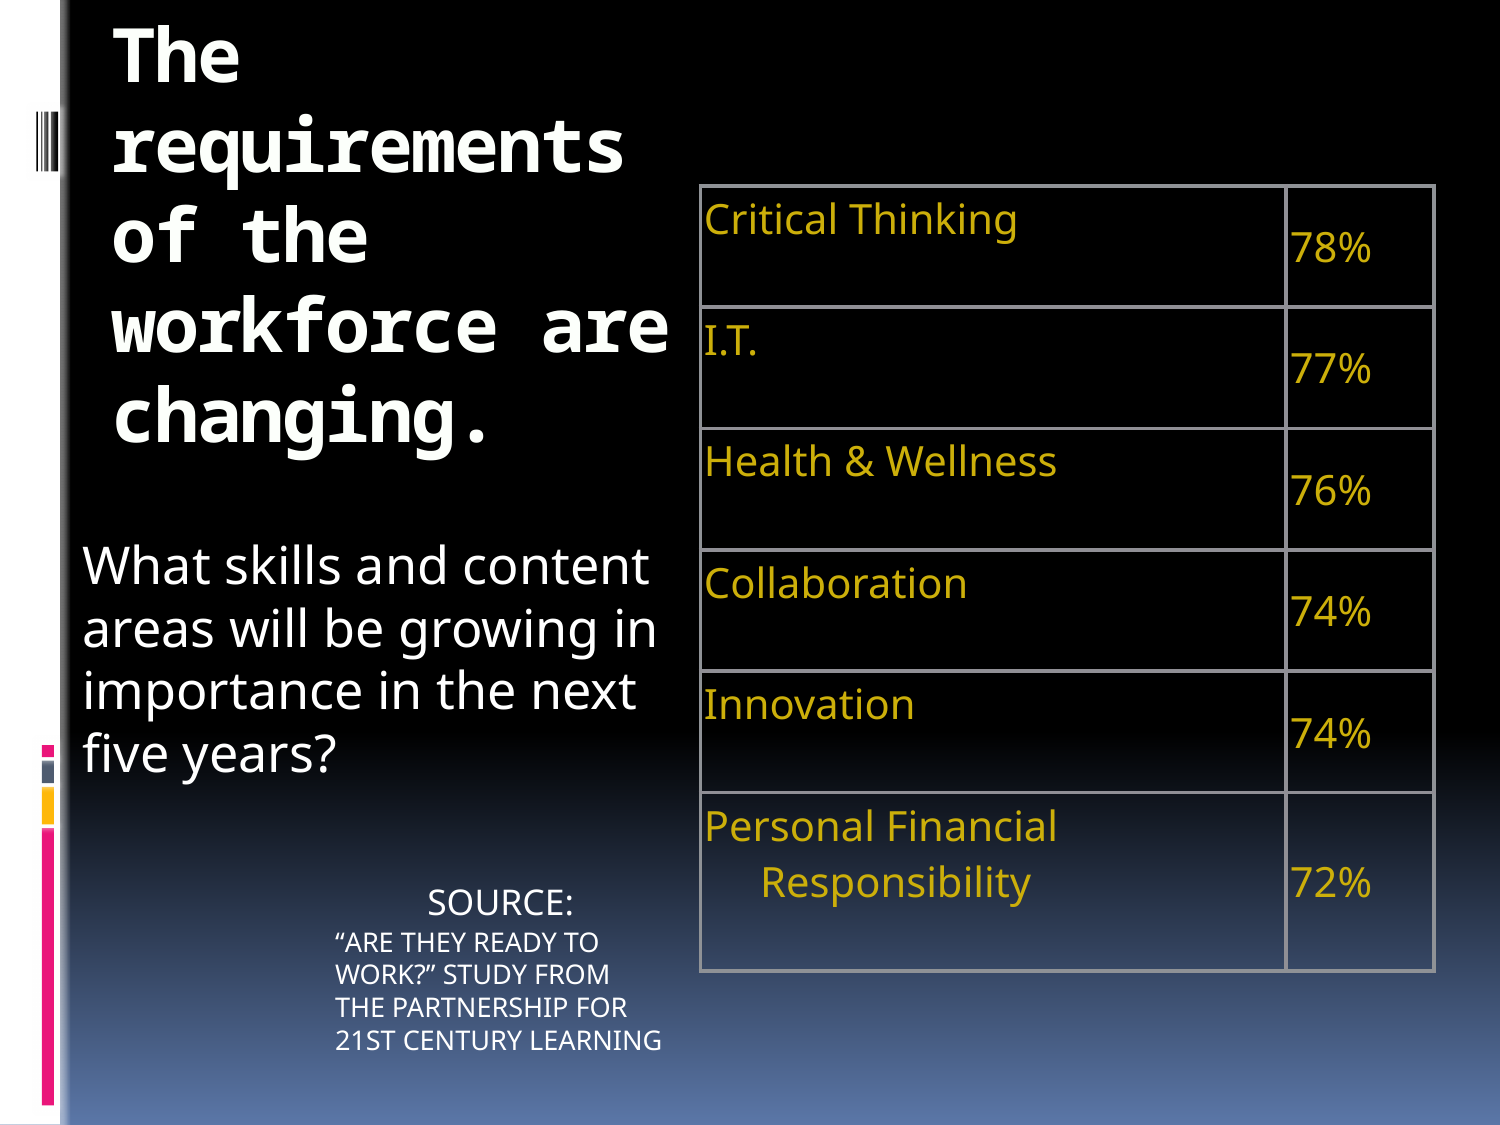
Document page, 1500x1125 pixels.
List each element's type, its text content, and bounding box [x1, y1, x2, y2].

table_header 78% [1288, 188, 1432, 305]
table_cell 77% [1288, 309, 1432, 427]
text_box “ARE THEY READY TO WORK?” STUDY FROM THE PARTNERSHIP FOR 21ST CENTURY LEARNING [334, 920, 688, 1060]
table_cell Innovation [702, 673, 1284, 791]
table_cell I.T. [702, 309, 1284, 427]
title The requirements of the workforce are changing. [49, 0, 688, 348]
table_cell Personal Financial Responsibility [702, 794, 1284, 969]
table_cell 74% [1288, 552, 1432, 669]
table_cell 74% [1288, 673, 1432, 791]
table_cell Health & Wellness [702, 430, 1284, 548]
table_header Critical Thinking [702, 188, 1284, 305]
table_cell 72% [1288, 794, 1432, 969]
table_cell Collaboration [702, 552, 1284, 669]
table_cell 76% [1288, 430, 1432, 548]
text_box What skills and content areas will be growing in importance in the next five years? [82, 475, 674, 839]
text_box SOURCE: [427, 879, 584, 920]
